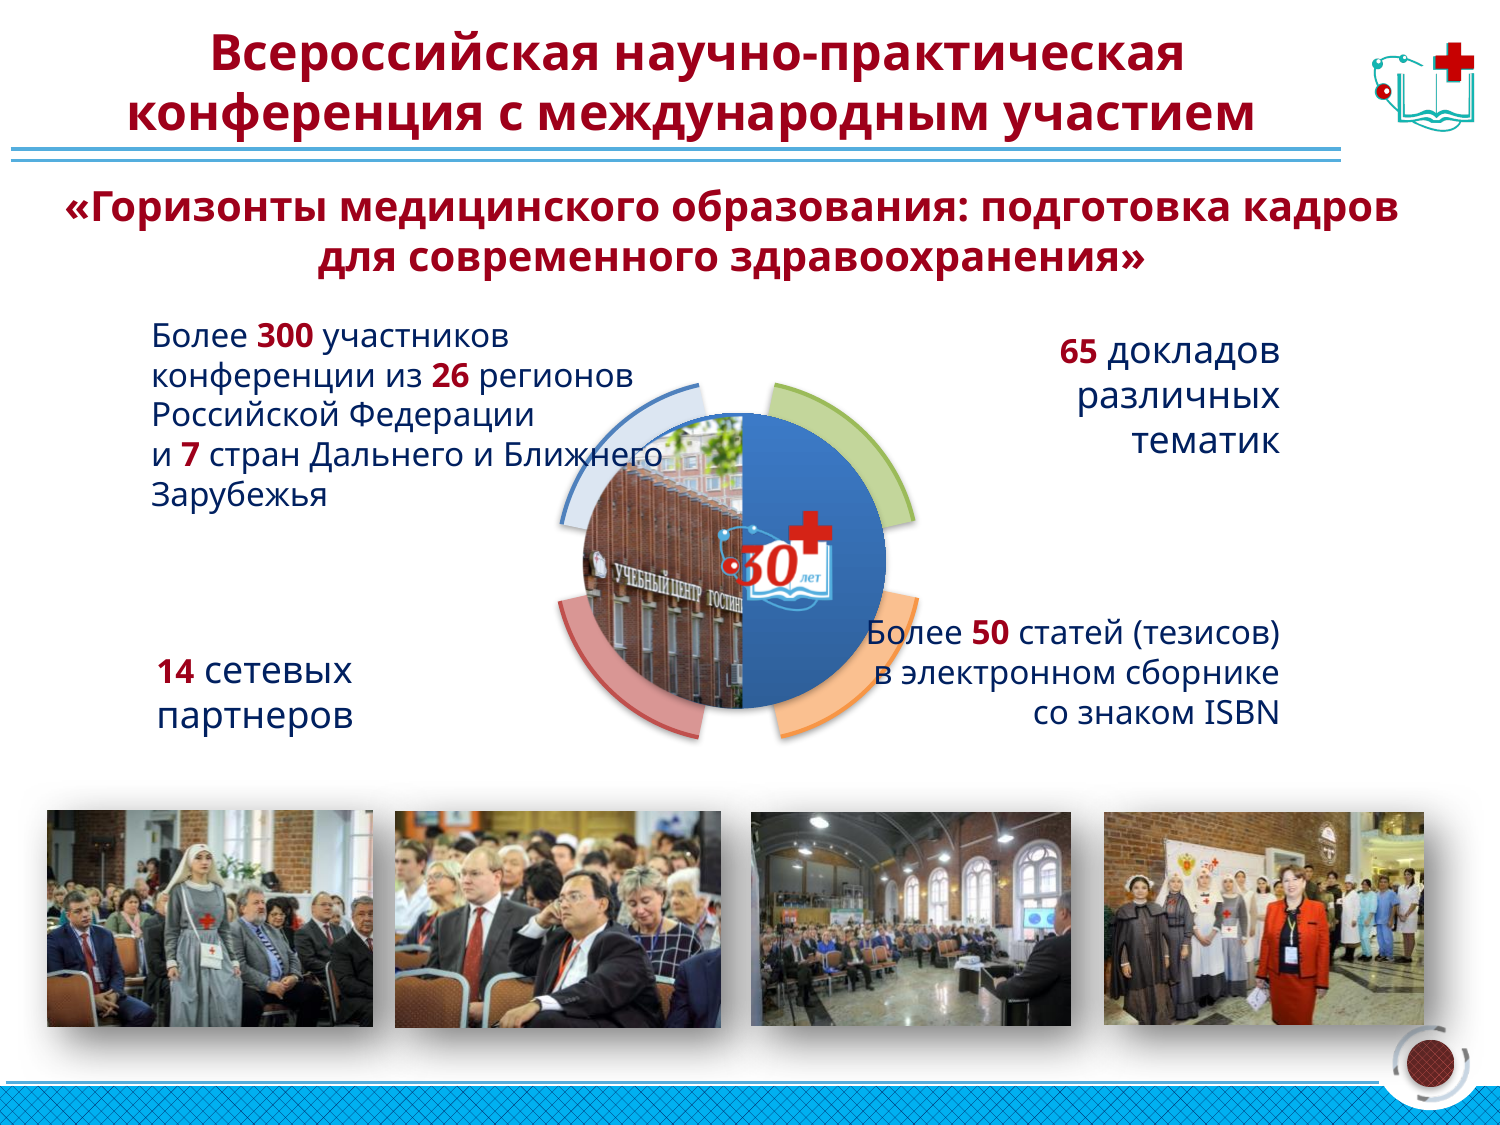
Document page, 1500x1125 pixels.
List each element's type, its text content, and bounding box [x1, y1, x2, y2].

picture [750, 812, 1071, 1026]
text_box 14 сетевых партнеров [141, 638, 470, 744]
title Всероссийская научно-практическая конференция с международным участием [35, 23, 1362, 138]
text_box «Горизонты медицинского образования: подготовка кадров для современного здравоохранения» [17, 172, 1447, 288]
text_box Более 50 статей (тезисов) в электронном сборнике со знаком ISBN [927, 603, 1296, 739]
text_box 65 докладов различных тематик [967, 318, 1296, 469]
picture [395, 811, 721, 1029]
picture [1104, 812, 1424, 1026]
picture [47, 810, 373, 1028]
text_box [554, 380, 922, 742]
text_box Более 300 участников конференции из 26 регионов Российской Федерации и 7 стран Дальнего и Ближнего Зарубежья [136, 306, 691, 521]
